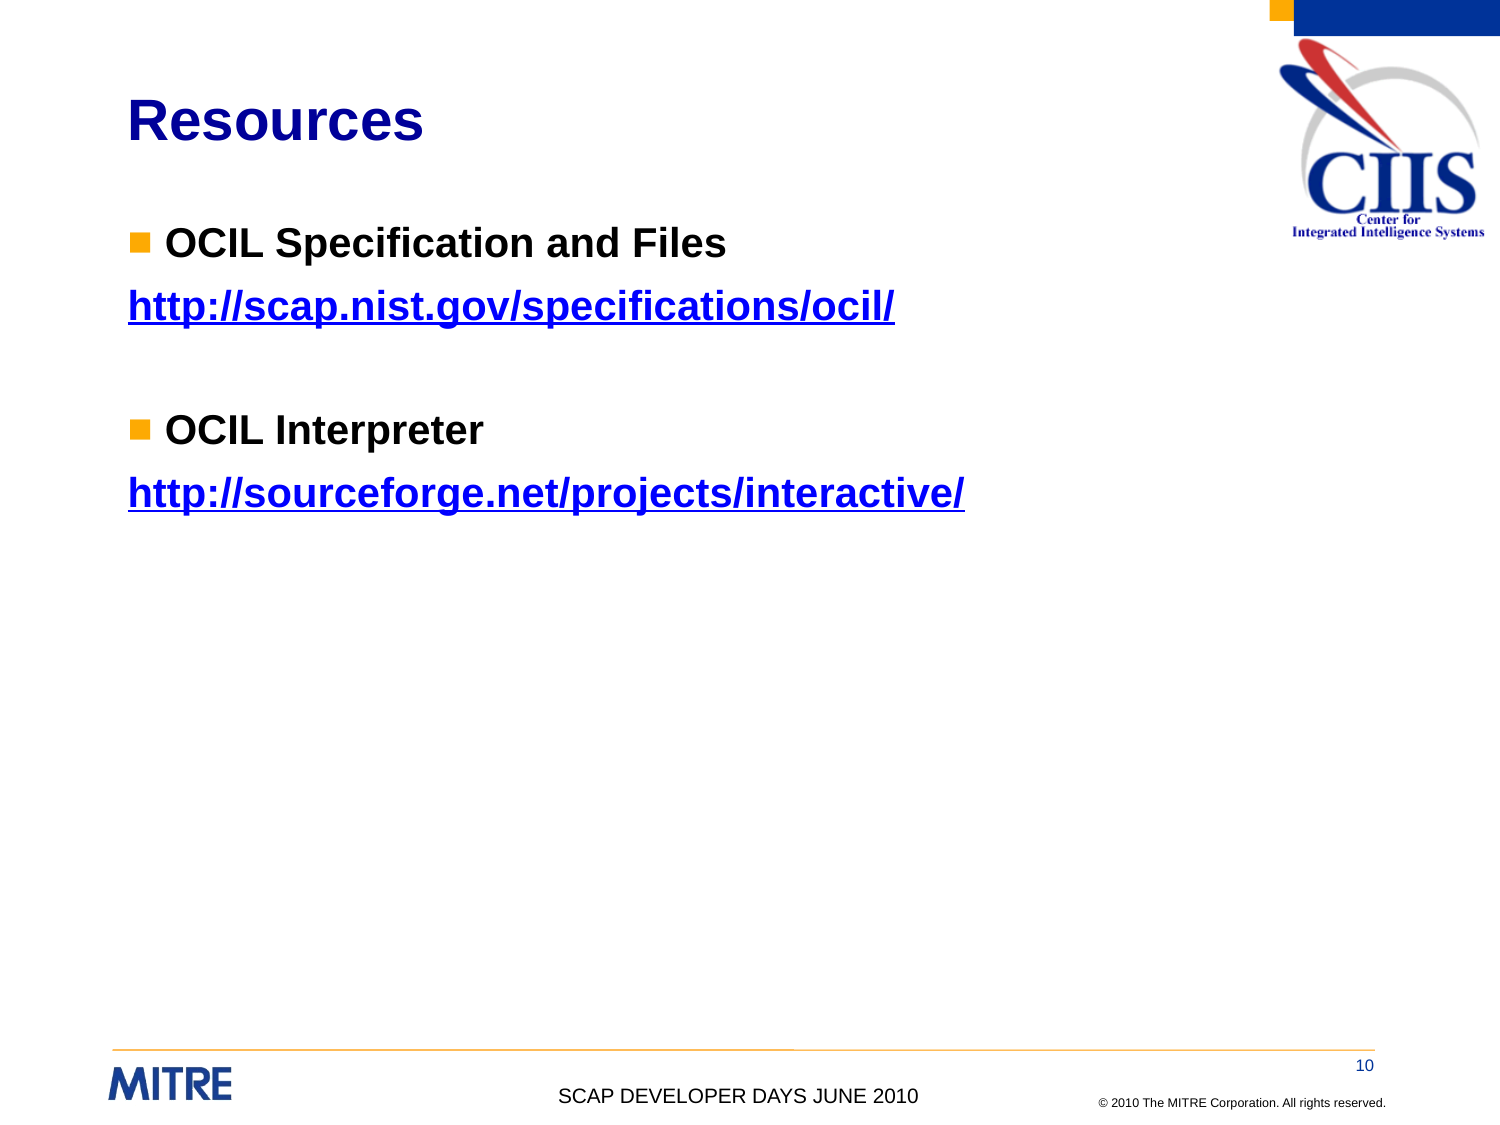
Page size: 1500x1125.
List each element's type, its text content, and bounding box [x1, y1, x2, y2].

picture [103, 1064, 236, 1106]
title Resources [112, 45, 1375, 200]
picture [1275, 37, 1500, 241]
slide_number 10 [1301, 1049, 1390, 1076]
list OCIL Specification and Files http://scap.nist.gov/specifications/ocil/ OCIL Interpreter http://sourceforge.net/projects/interactive/ [112, 212, 1376, 1015]
